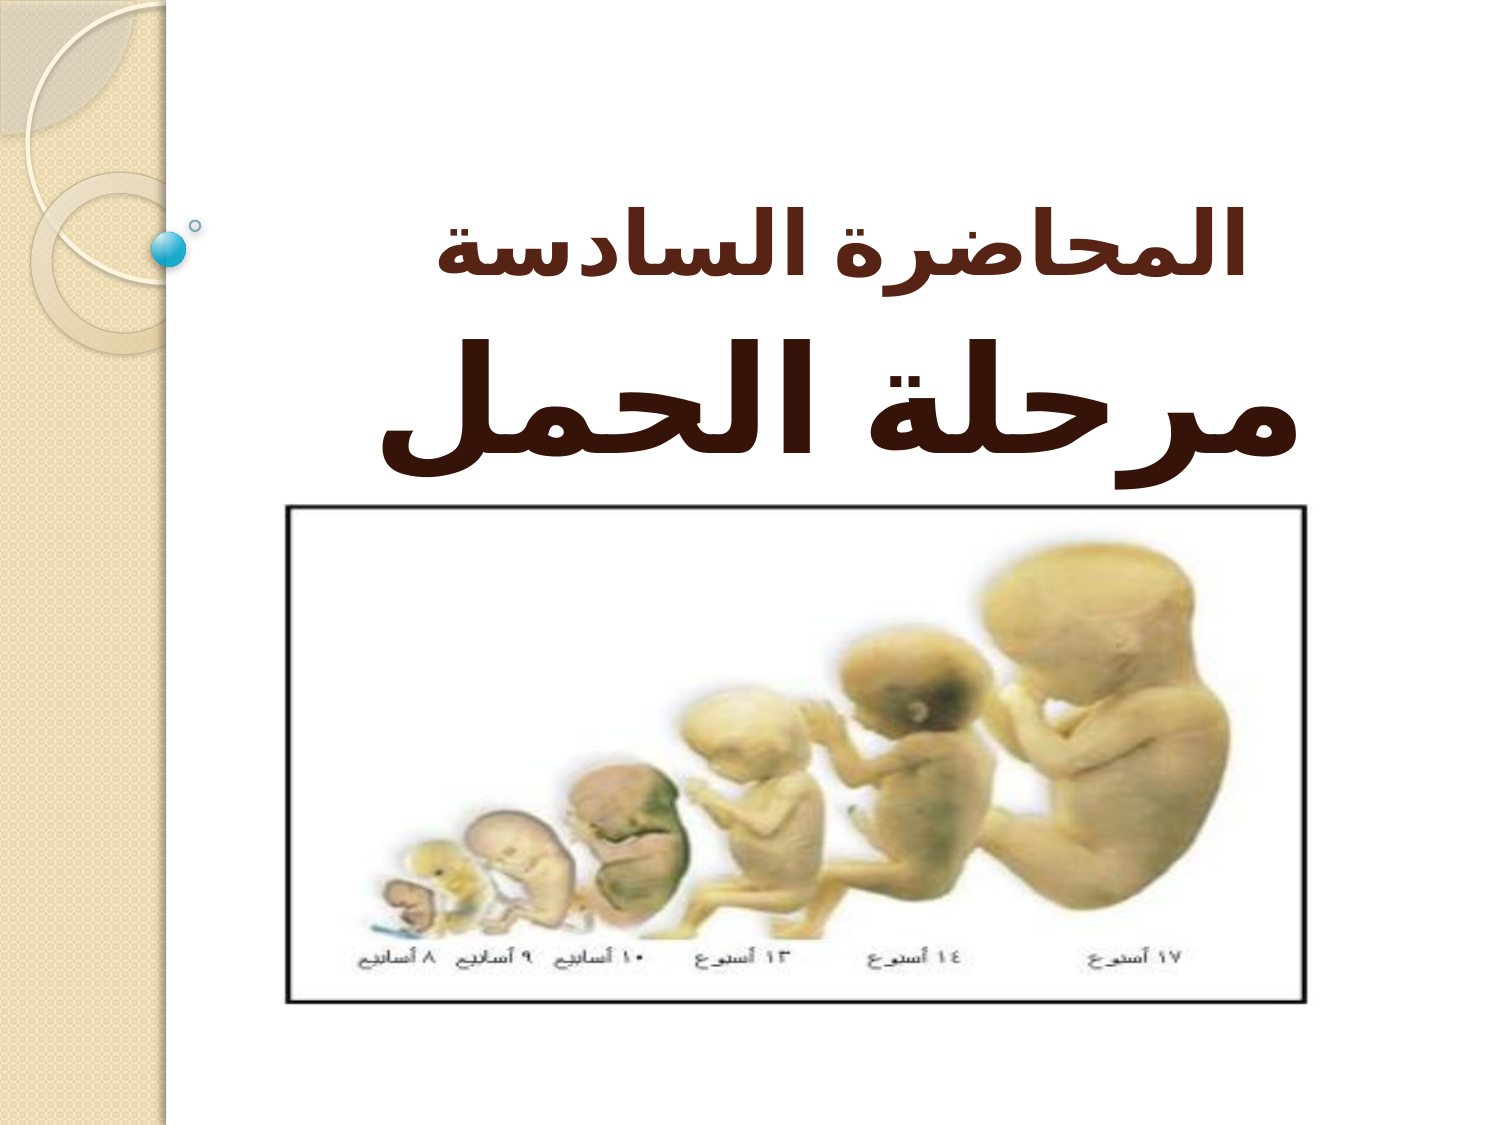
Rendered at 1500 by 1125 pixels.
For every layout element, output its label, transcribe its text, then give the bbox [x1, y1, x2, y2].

picture [280, 503, 1313, 1009]
subtitle مرحلة الحمل [234, 303, 1450, 692]
title المحاضرة السادسة [234, 59, 1450, 301]
